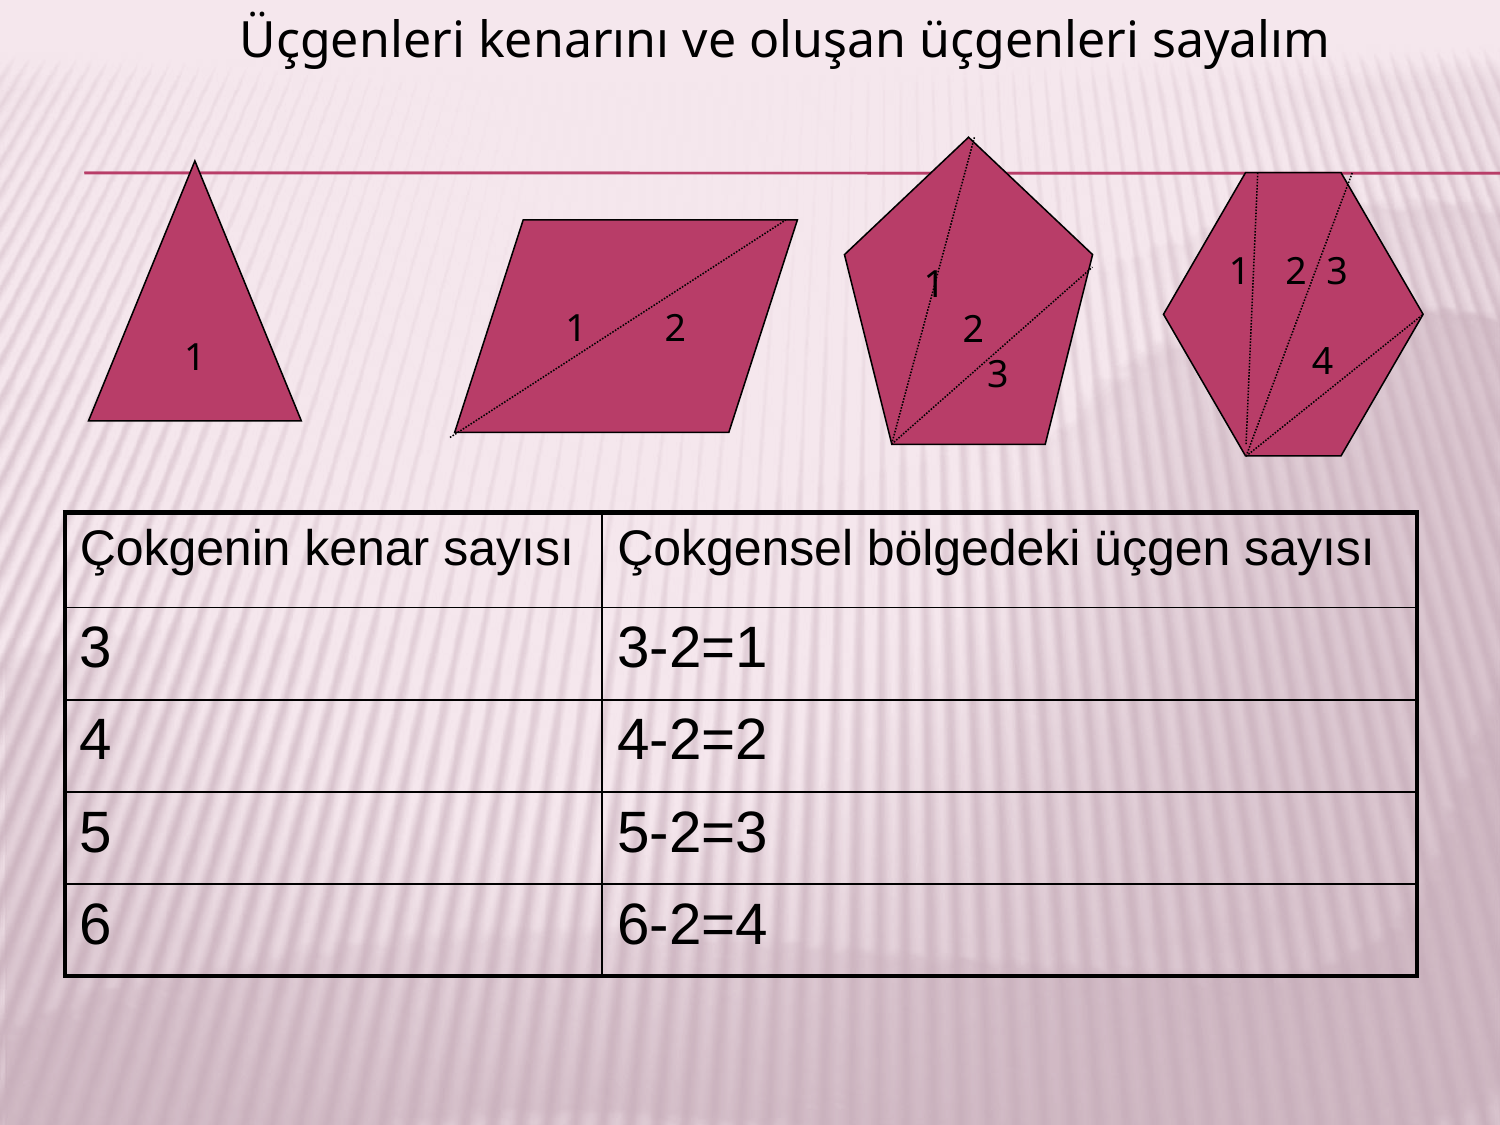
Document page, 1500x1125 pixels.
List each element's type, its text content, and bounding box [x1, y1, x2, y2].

text_box 2 3 4 [1163, 172, 1423, 456]
text_box 1 2 3 [844, 137, 1093, 445]
table_cell 4 [67, 701, 601, 791]
table_cell 6 [67, 885, 601, 974]
table_cell 4-2=2 [603, 701, 1415, 791]
text_box 1 2 [454, 219, 798, 433]
table_cell 5-2=3 [603, 793, 1415, 883]
table_cell 6-2=4 [603, 885, 1415, 974]
text_box Üçgenleri kenarını ve oluşan üçgenleri sayalım [224, 0, 1350, 75]
text_box 1 [88, 160, 302, 421]
table_cell 3-2=1 [603, 608, 1415, 699]
table_cell 5 [67, 793, 601, 883]
table_cell 3 [67, 608, 601, 699]
table_header Çokgenin kenar sayısı [67, 515, 601, 607]
table_header Çokgensel bölgedeki üçgen sayısı [603, 515, 1415, 607]
